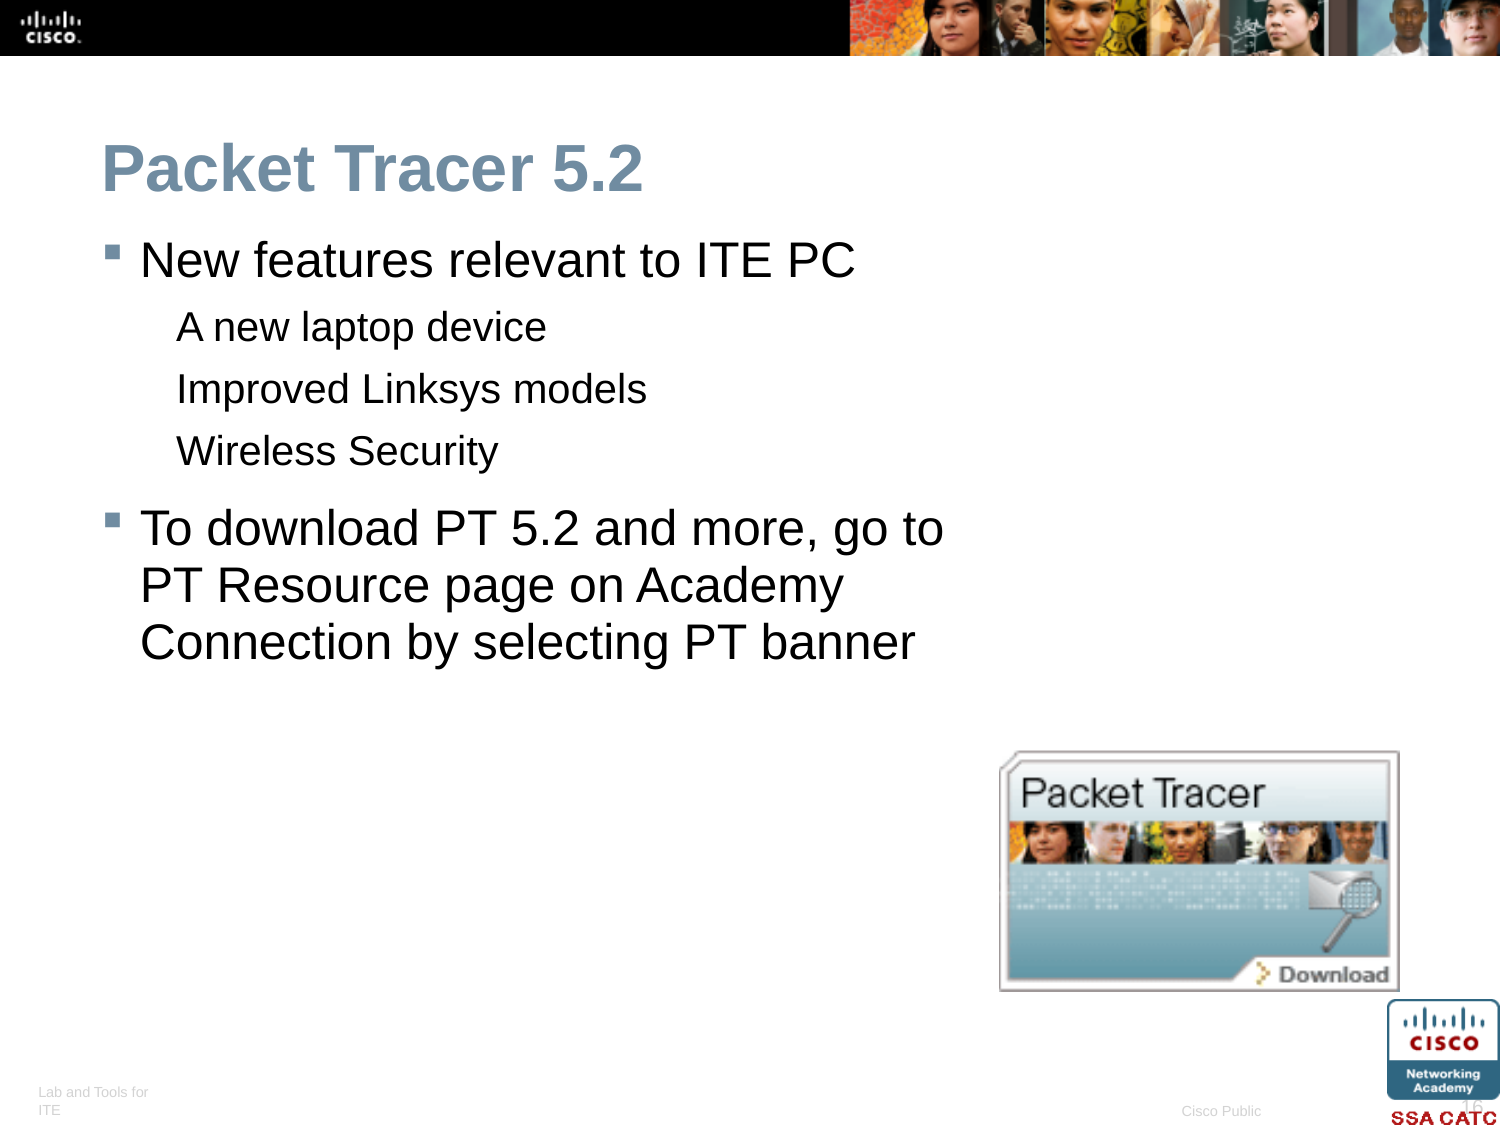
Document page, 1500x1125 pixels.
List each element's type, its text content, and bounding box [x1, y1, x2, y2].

list New features relevant to ITE PC A new laptop device Improved Linksys models Wireless Security To download PT 5.2 and more, go to PT Resource page on Academy Connection by selecting PT banner [87, 224, 1388, 1001]
picture [1387, 999, 1500, 1125]
title Packet Tracer 5.2 [87, 74, 1424, 213]
picture [0, 0, 1500, 56]
picture [999, 749, 1401, 992]
